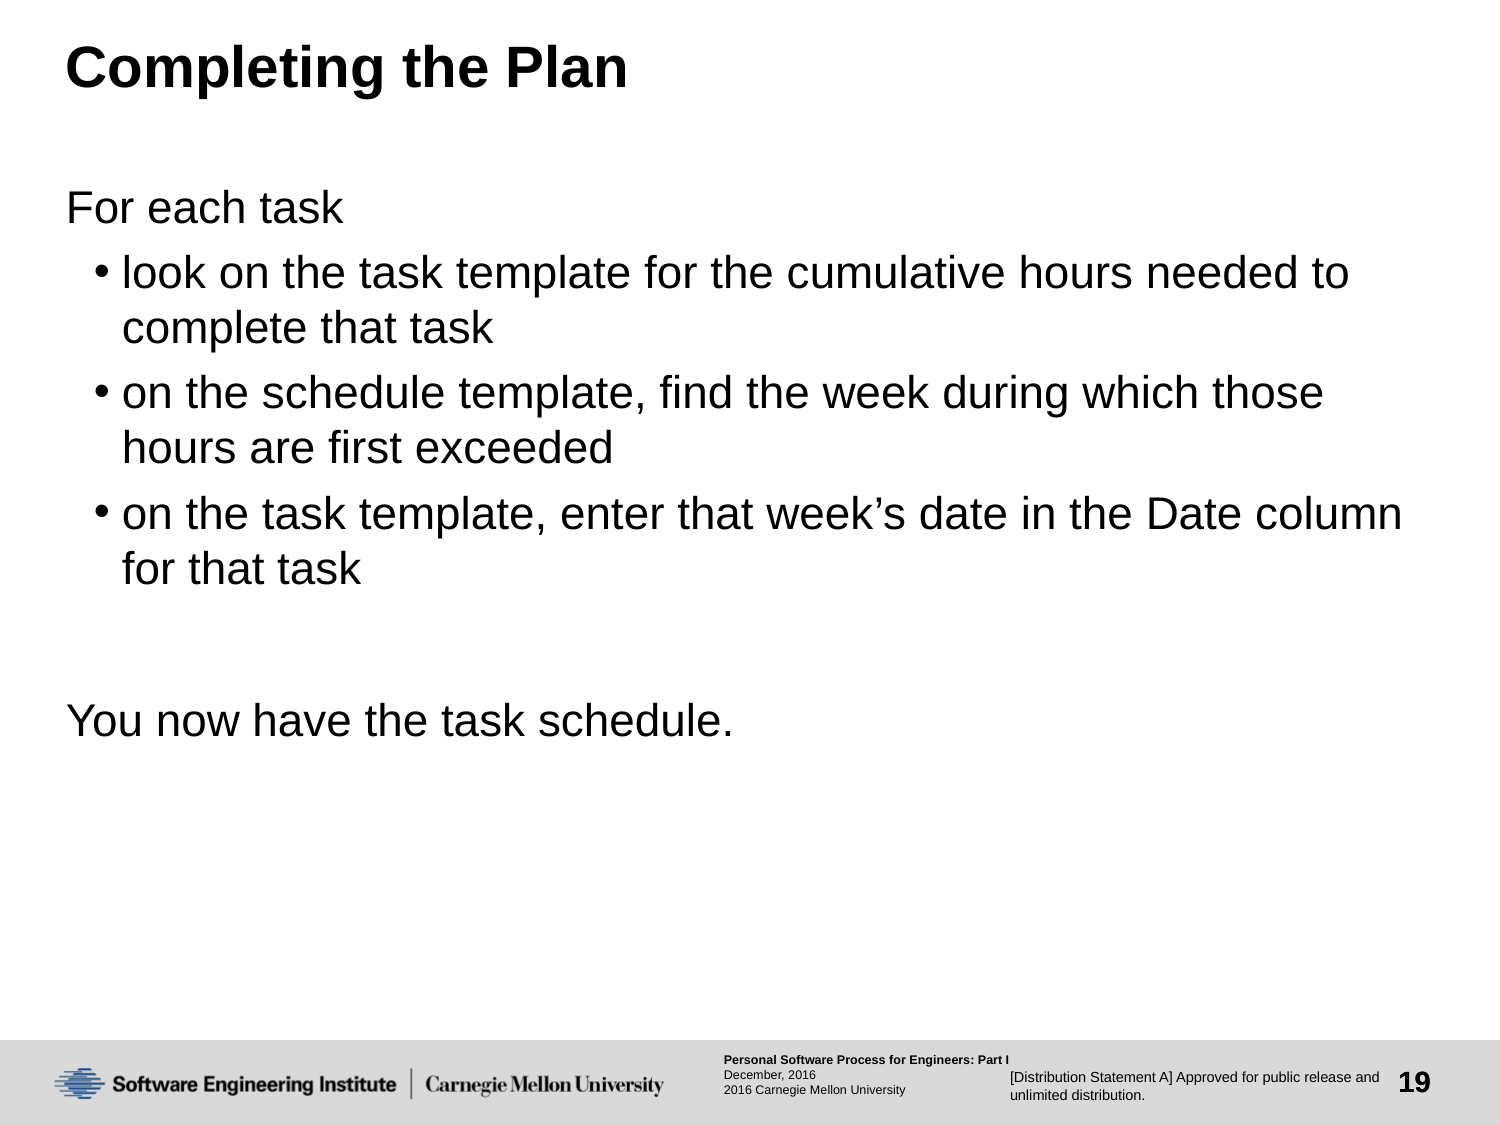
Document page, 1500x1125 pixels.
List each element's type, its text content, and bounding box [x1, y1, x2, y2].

list For each task look on the task template for the cumulative hours needed to complete that task on the schedule template, find the week during which those hours are first exceeded on the task template, enter that week’s date in the Date column for that task You now have the task schedule. [65, 177, 1431, 1000]
picture [46, 1061, 673, 1104]
title Completing the Plan [65, 37, 1313, 148]
